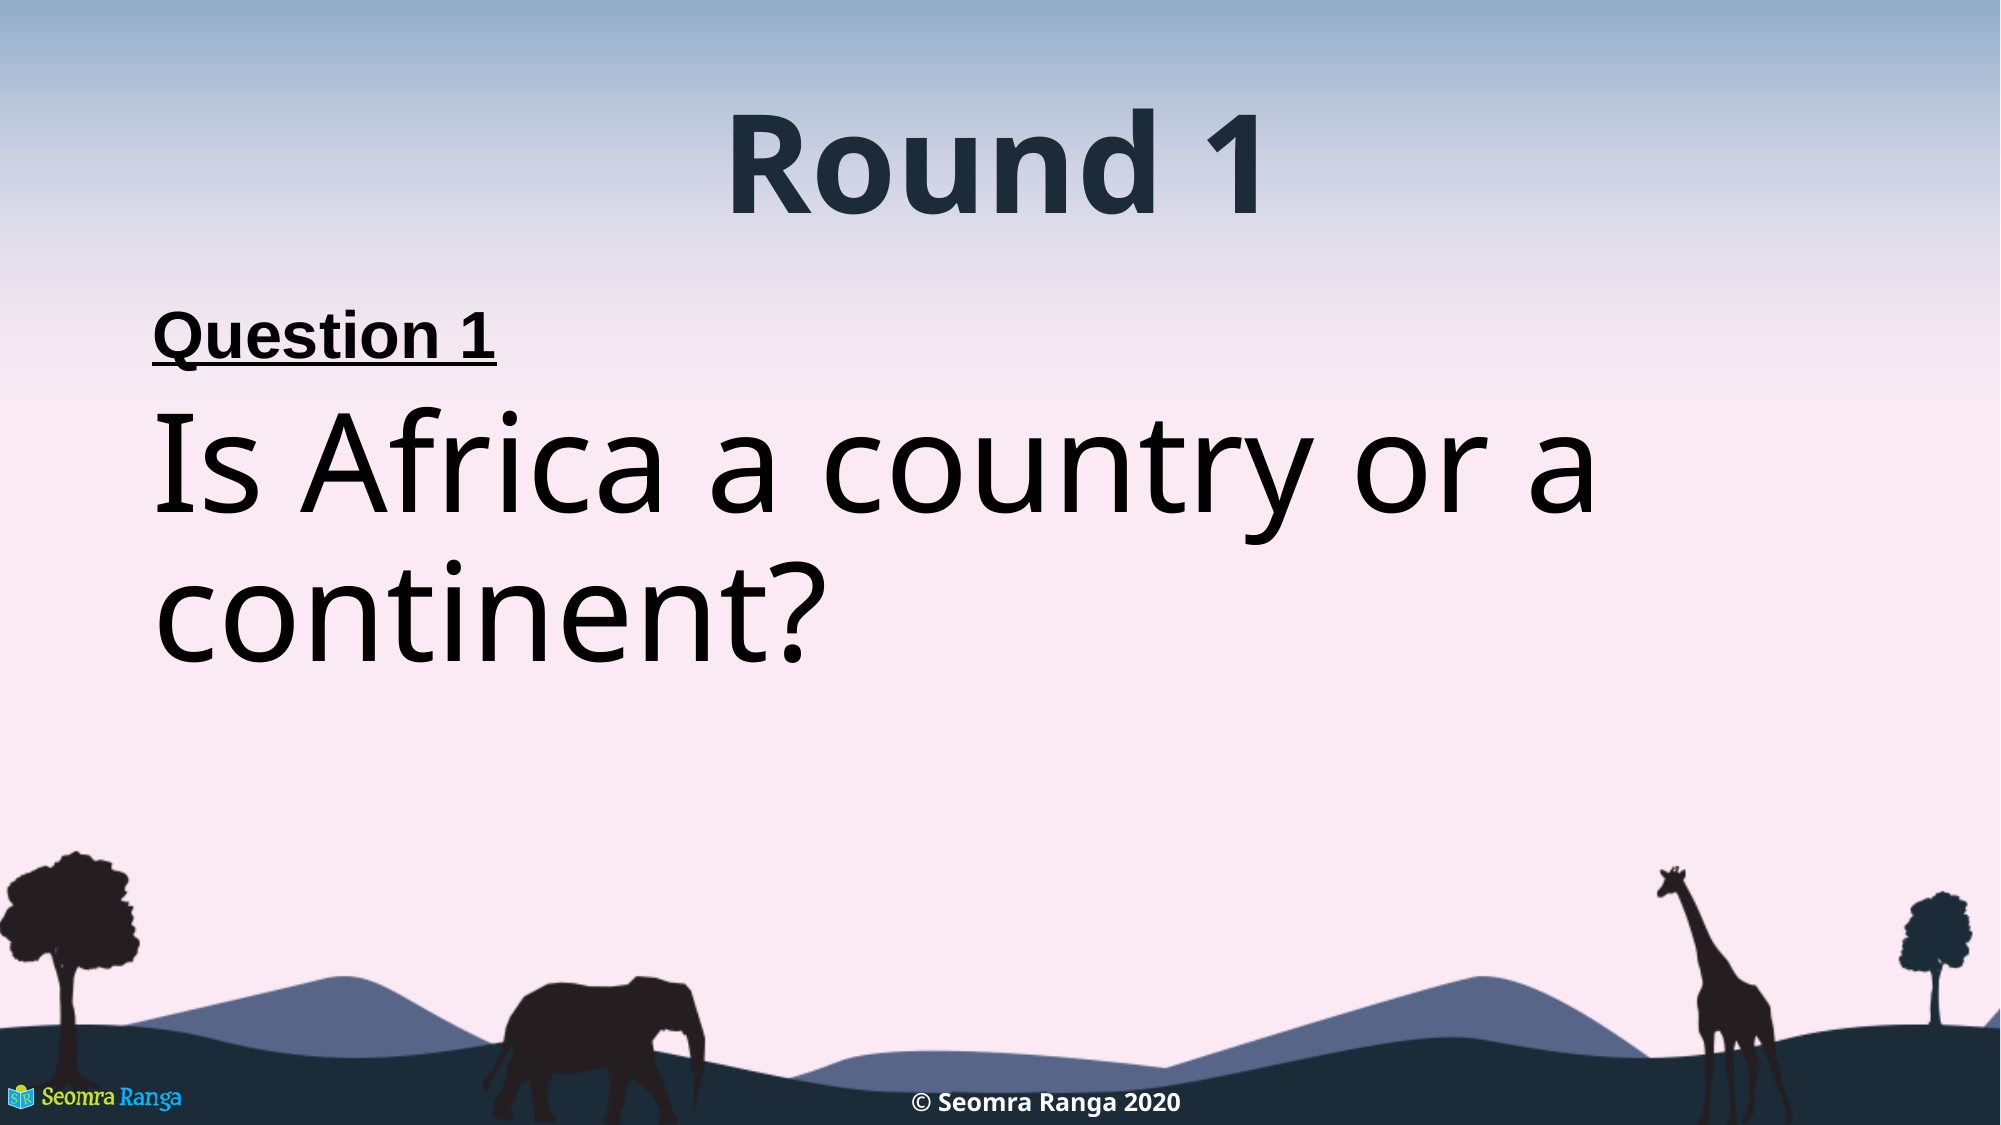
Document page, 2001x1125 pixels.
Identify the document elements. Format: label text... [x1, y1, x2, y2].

text_box © Seomra Ranga 2020 www.seomraranga.com [762, 1079, 1330, 1125]
title Round 1 [137, 59, 1863, 278]
list Question 1 Is Africa a country or a continent? [137, 293, 1863, 1014]
picture [0, 0, 2001, 1125]
